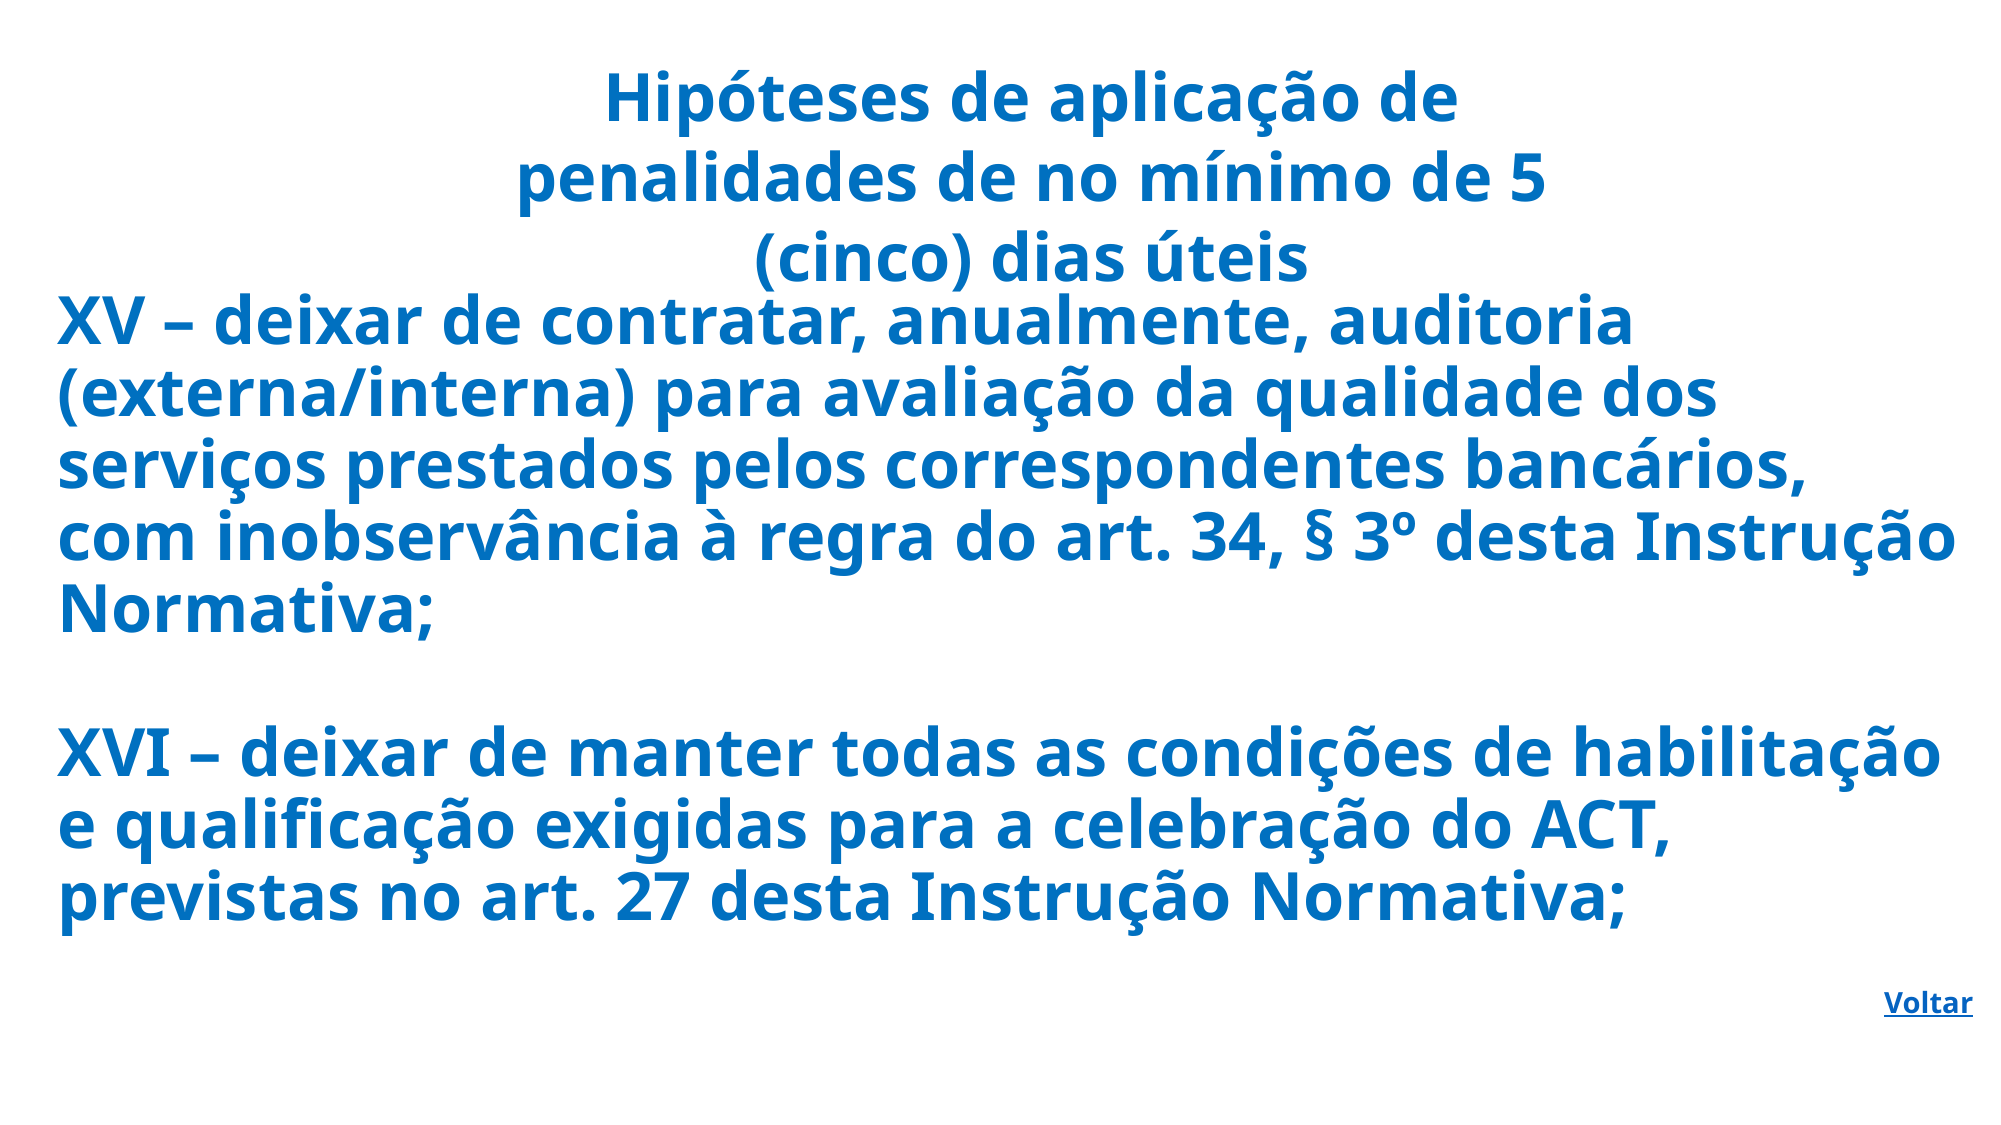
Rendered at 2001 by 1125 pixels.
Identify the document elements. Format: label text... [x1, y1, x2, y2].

text_box Hipóteses de aplicação de penalidades de no mínimo de 5 (cinco) dias úteis [382, 47, 1682, 303]
text_box Voltar [1768, 976, 1988, 1031]
title XV – deixar de contratar, anualmente, auditoria (externa/interna) para avaliação da qualidade dos serviços prestados pelos correspondentes bancários, com inobservância à regra do art. 34, § 3º desta Instrução Normativa; XVI – deixar de manter todas as condições de habilitação e qualificação exigidas para a celebração do ACT, previstas no art. 27 desta Instrução Normativa; [42, 161, 1978, 1125]
